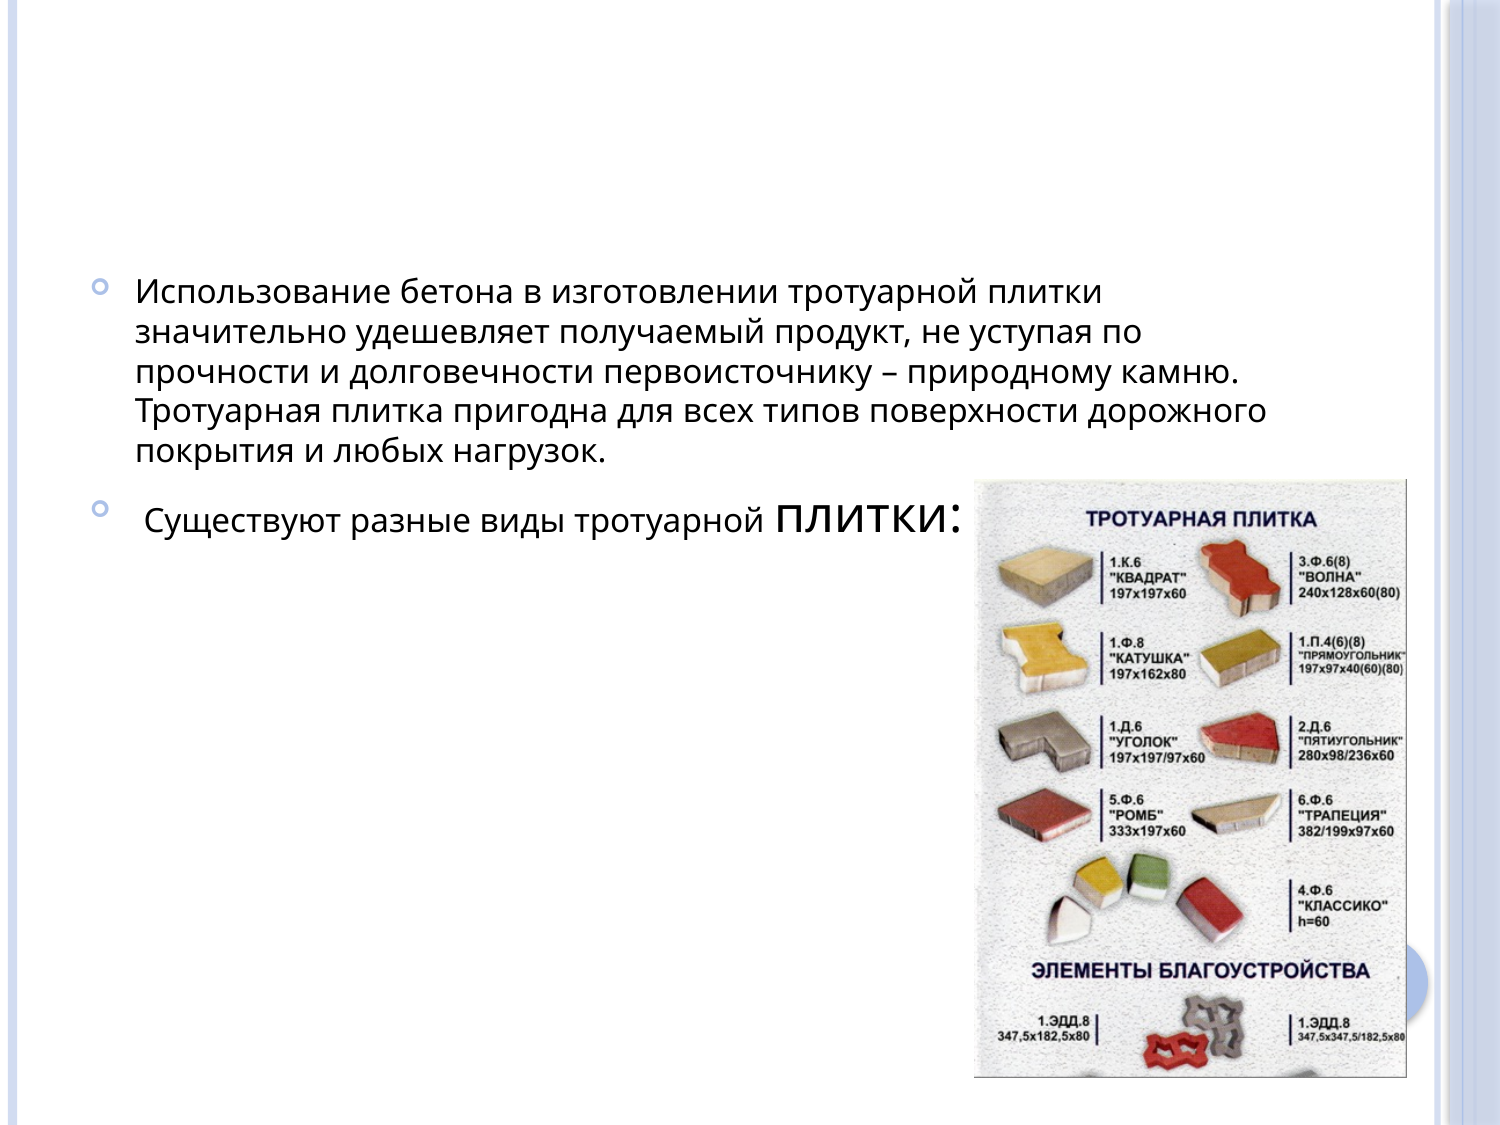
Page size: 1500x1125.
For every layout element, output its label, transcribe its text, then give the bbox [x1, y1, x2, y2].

picture [973, 479, 1408, 1079]
list Использование бетона в изготовлении тротуарной плитки значительно удешевляет получаемый продукт, не уступая по прочности и долговечности первоисточнику – природному камню. Тротуарная плитка пригодна для всех типов поверхности дорожного покрытия и любых нагрузок. Существуют разные виды тротуарной плитки: [75, 262, 1300, 1062]
